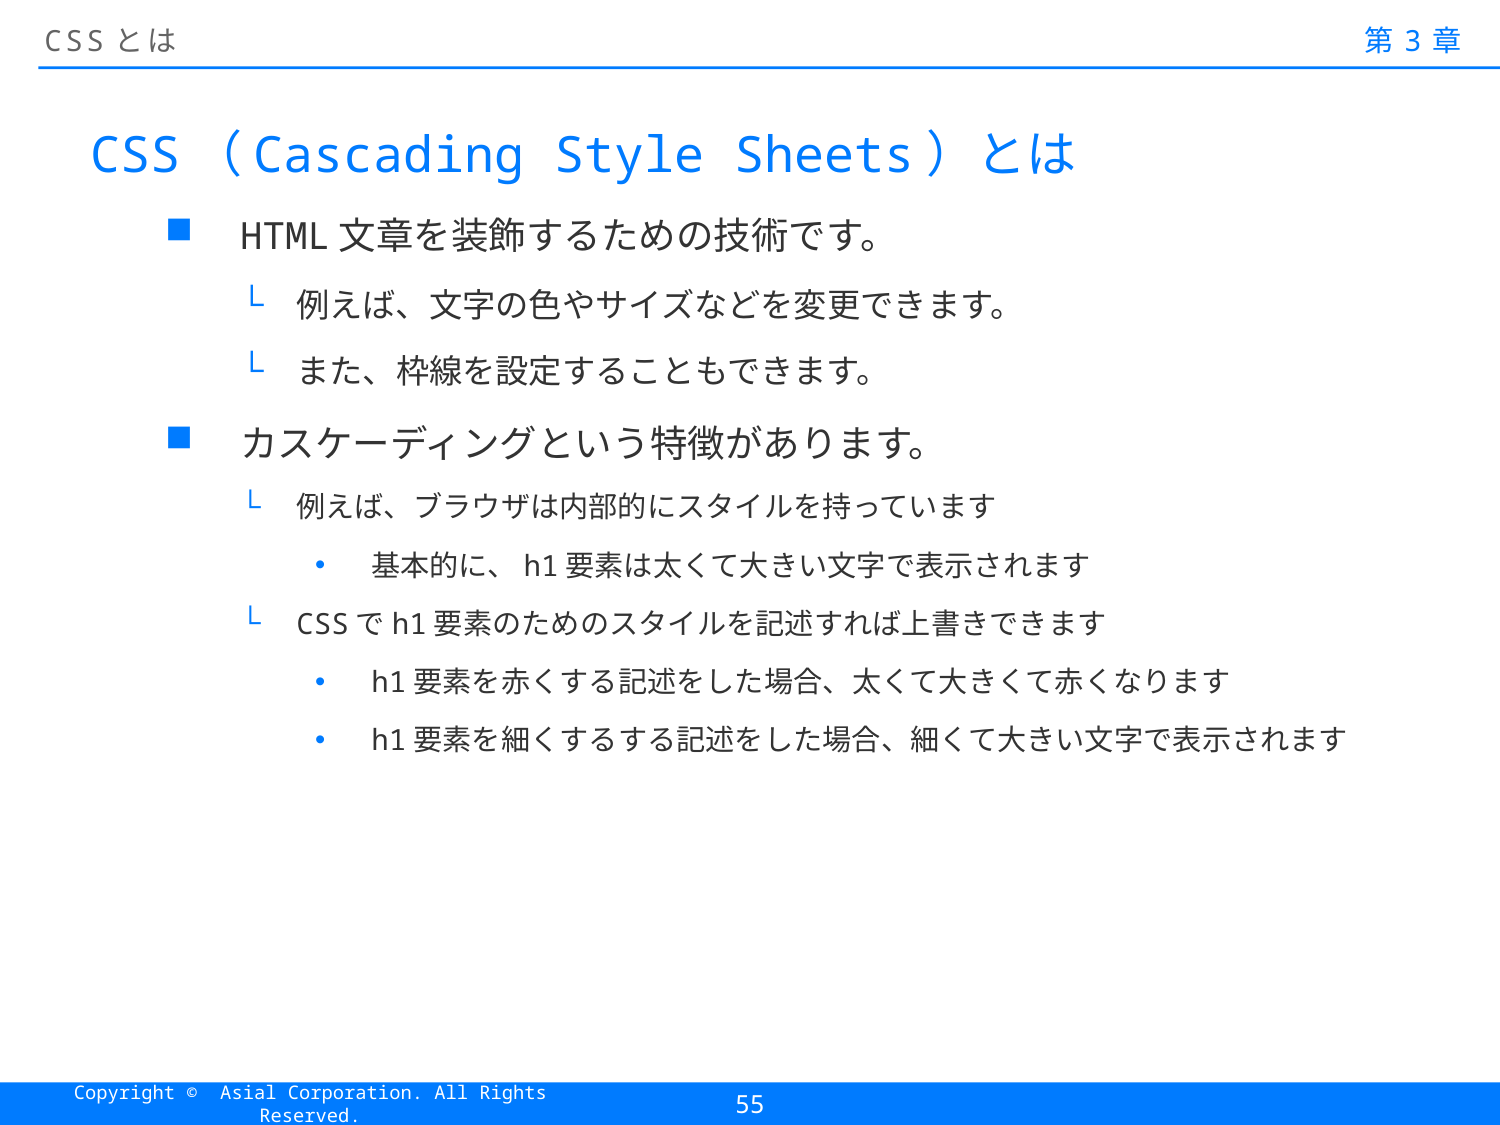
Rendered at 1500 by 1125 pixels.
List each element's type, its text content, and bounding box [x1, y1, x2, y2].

slide_number 55 [581, 1075, 919, 1125]
list CSS（Cascading Style Sheets）とは HTML文章を装飾するための技術です。 例えば、文字の色やサイズなどを変更できます。 また、枠線を設定することもできます。 カスケーディングという特徴があります。 例えば、ブラウザは内部的にスタイルを持っています 基本的に、h1要素は太くて大きい文字で表示されます CSSでh1要素のためのスタイルを記述すれば上書きできます h1要素を赤くする記述をした場合、太くて大きくて赤くなります h1要素を細くするする記述をした場合、細くて大きい文字で表示されます [75, 84, 1425, 988]
list 第3章 [702, 7, 1477, 72]
title CSSとは [29, 7, 702, 72]
